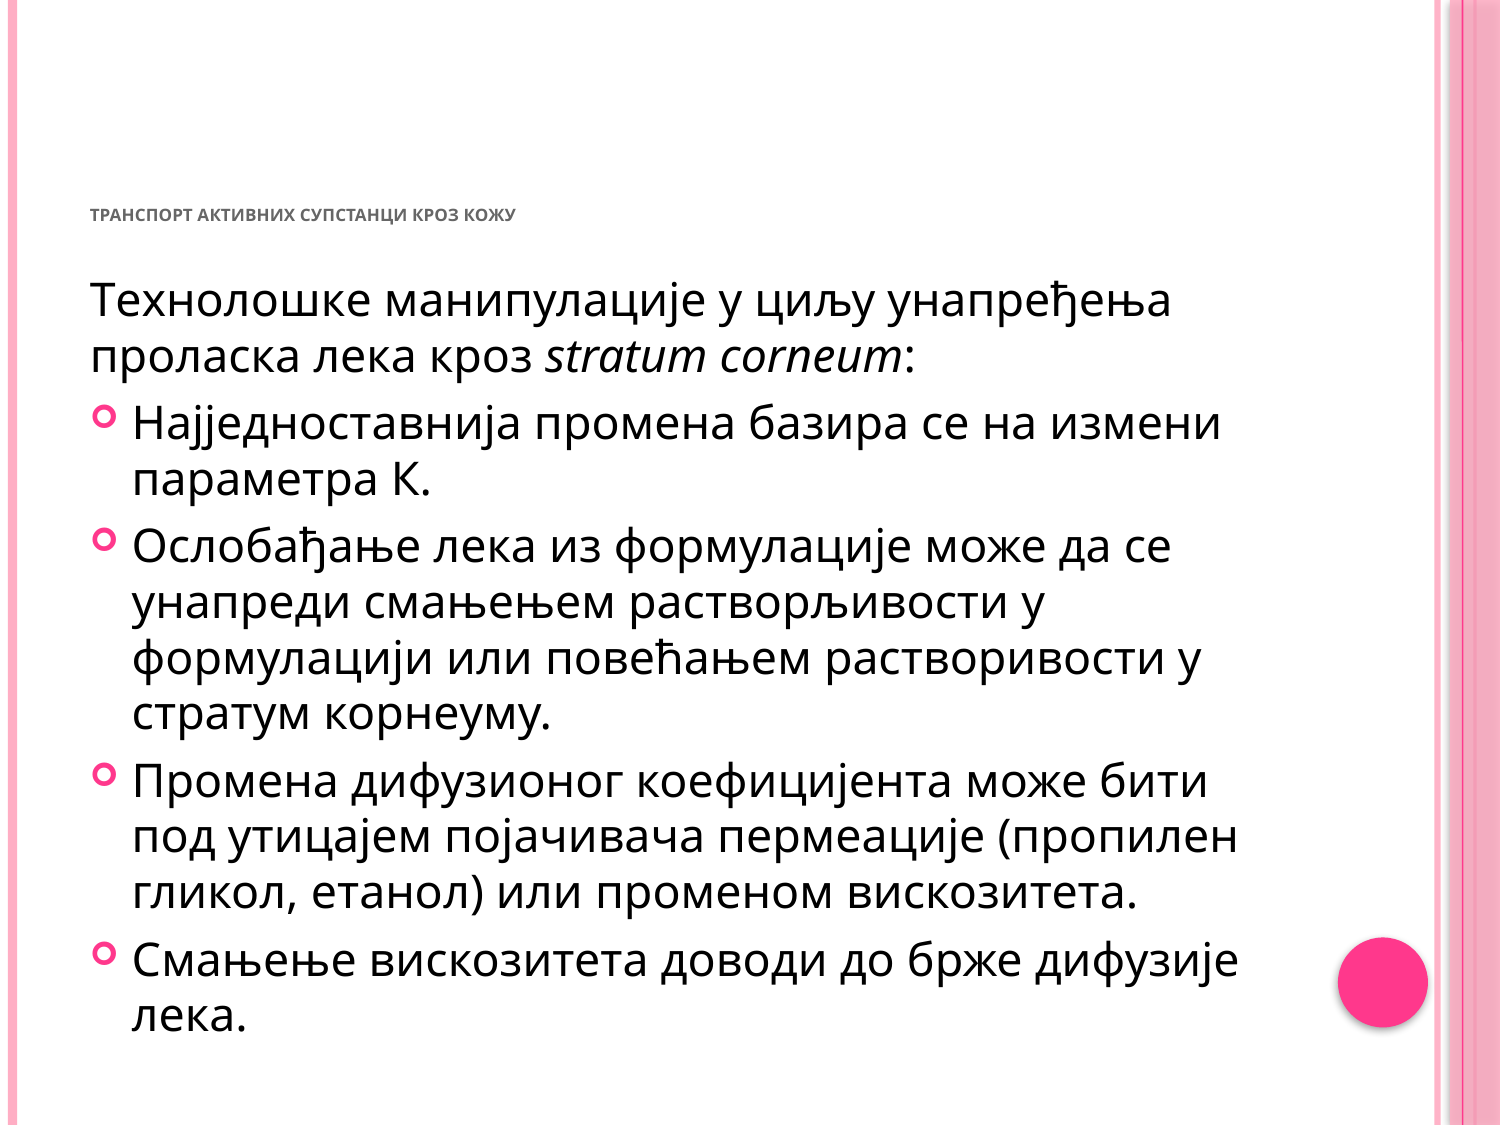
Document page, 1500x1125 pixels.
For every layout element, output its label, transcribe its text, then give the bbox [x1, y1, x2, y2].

title Транспорт активних супстанци кроз кожу [75, 45, 1300, 233]
list Технолошке манипулације у циљу унапређења проласка лека кроз stratum corneum: Најједноставнија промена базира се на измени параметра К. Ослобађање лека из формулације може да се унапреди смањењем растворљивости у формулацији или повећањем растворивости у стратум корнеуму. Промена дифузионог коефицијента може бити под утицајем појачивача пермеације (пропилен гликол, етанол) или променом вискозитета. Смањење вискозитета доводи до брже дифузије лека. [75, 262, 1300, 1062]
